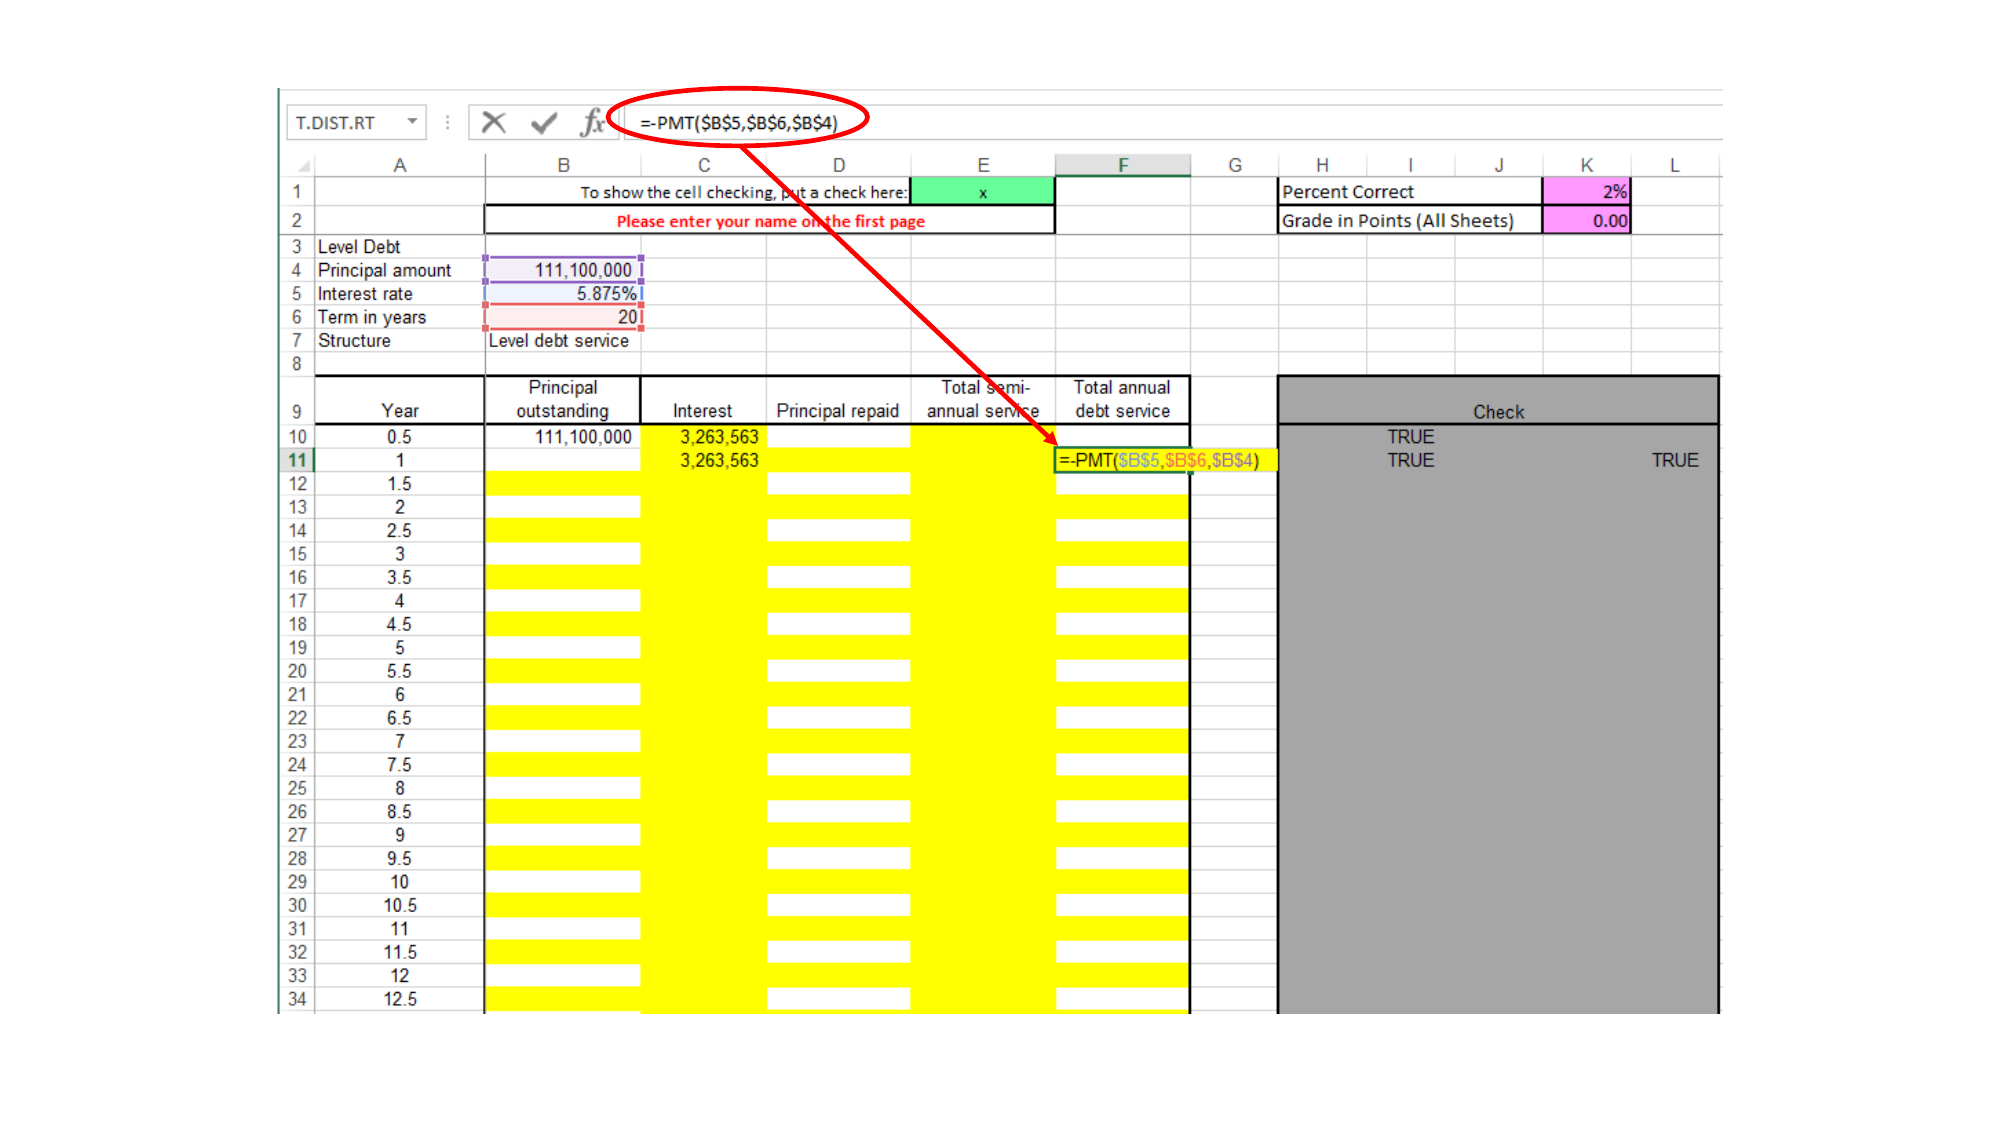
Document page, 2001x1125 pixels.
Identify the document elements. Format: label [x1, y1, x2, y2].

text_box [740, 145, 1059, 446]
list [277, 88, 1723, 1014]
